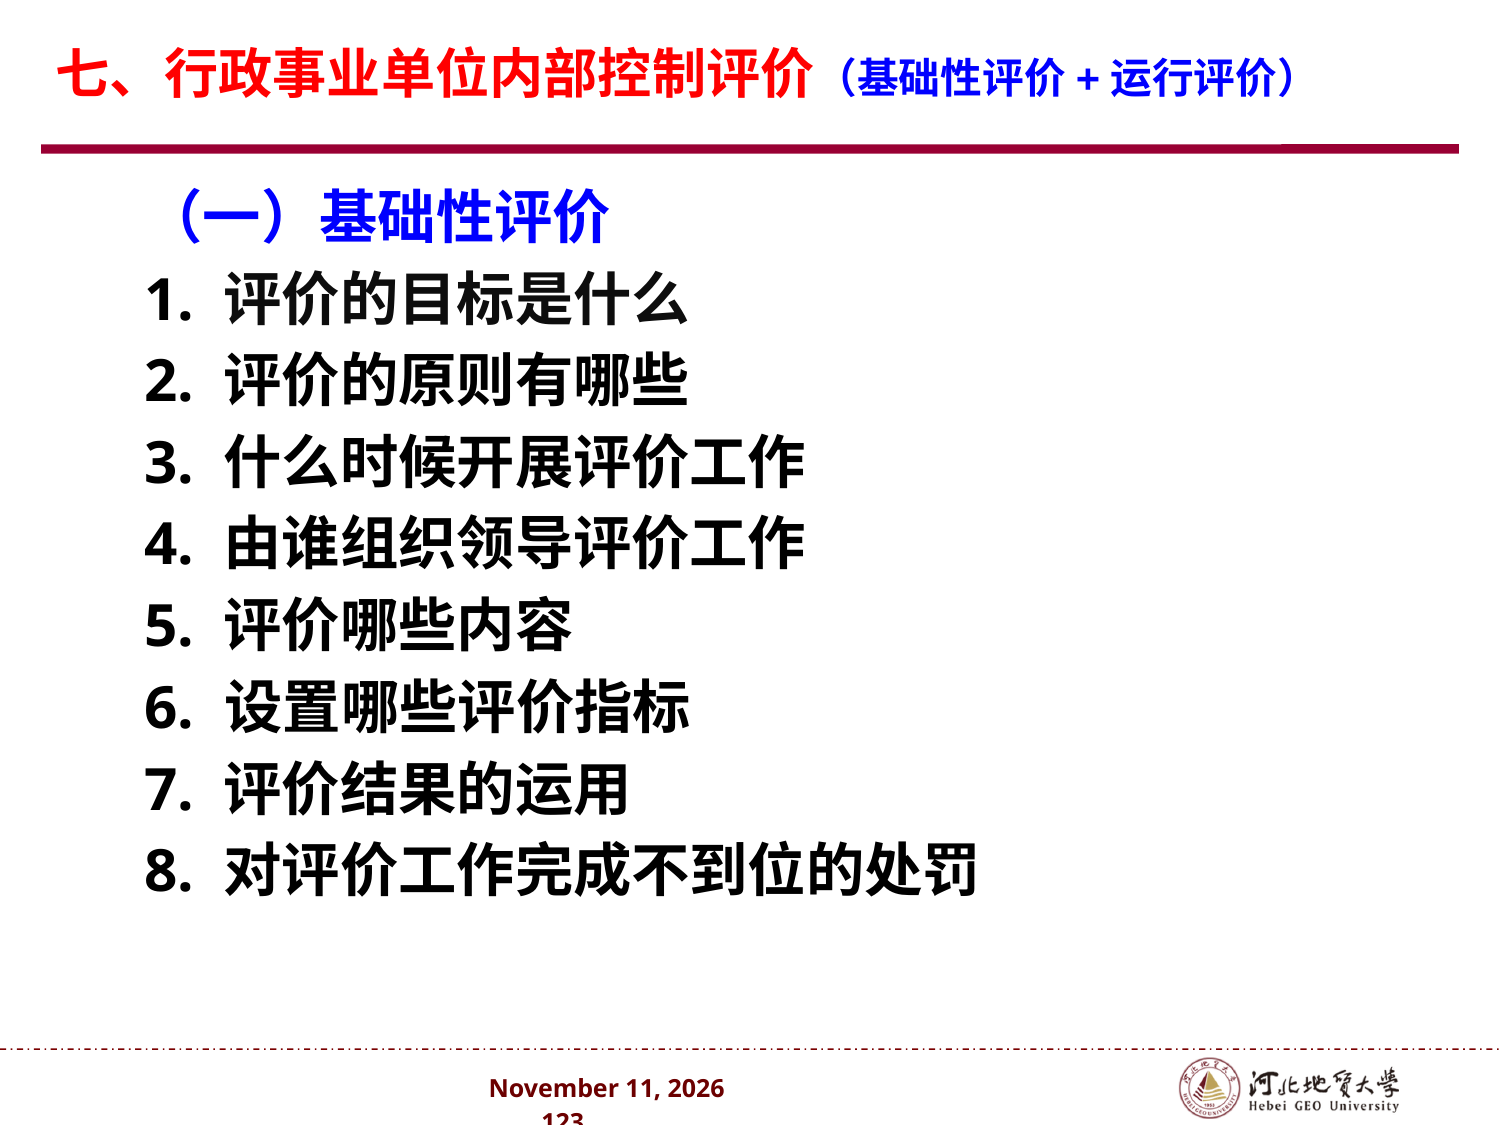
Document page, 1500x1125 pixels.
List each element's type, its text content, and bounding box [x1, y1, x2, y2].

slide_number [473, 1064, 990, 1109]
text_box （一）基础性评价 1. 评价的目标是什么 2. 评价的原则有哪些 3. 什么时候开展评价工作 4. 由谁组织领导评价工作 5. 评价哪些内容 6. 设置哪些评价指标 7. 评价结果的运用 8. 对评价工作完成不到位的处罚 [41, 172, 1459, 1035]
text_box 七、行政事业单位内部控制评价（基础性评价+运行评价） [41, 19, 1459, 126]
picture [1159, 1049, 1420, 1125]
